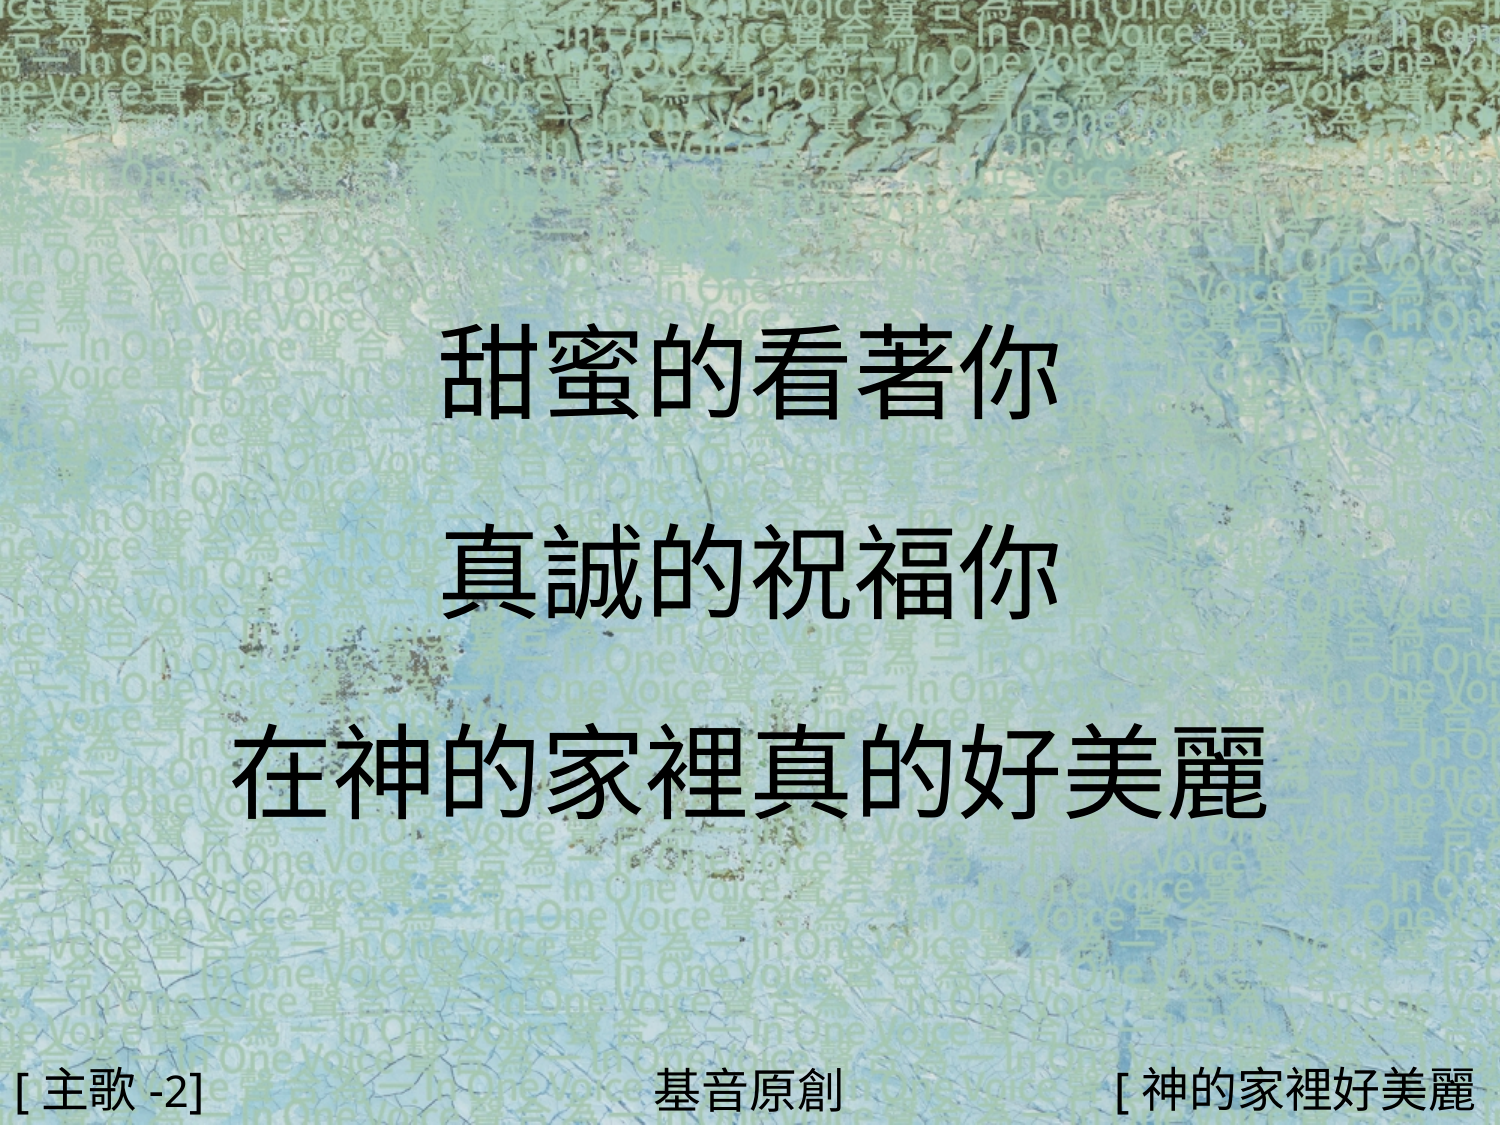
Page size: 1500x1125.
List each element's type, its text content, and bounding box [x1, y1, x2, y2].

text_box 甜蜜的看著你 真誠的祝福你 在神的家裡真的好美麗 [0, 299, 1500, 940]
text_box 基音原創 [0, 1053, 1500, 1125]
